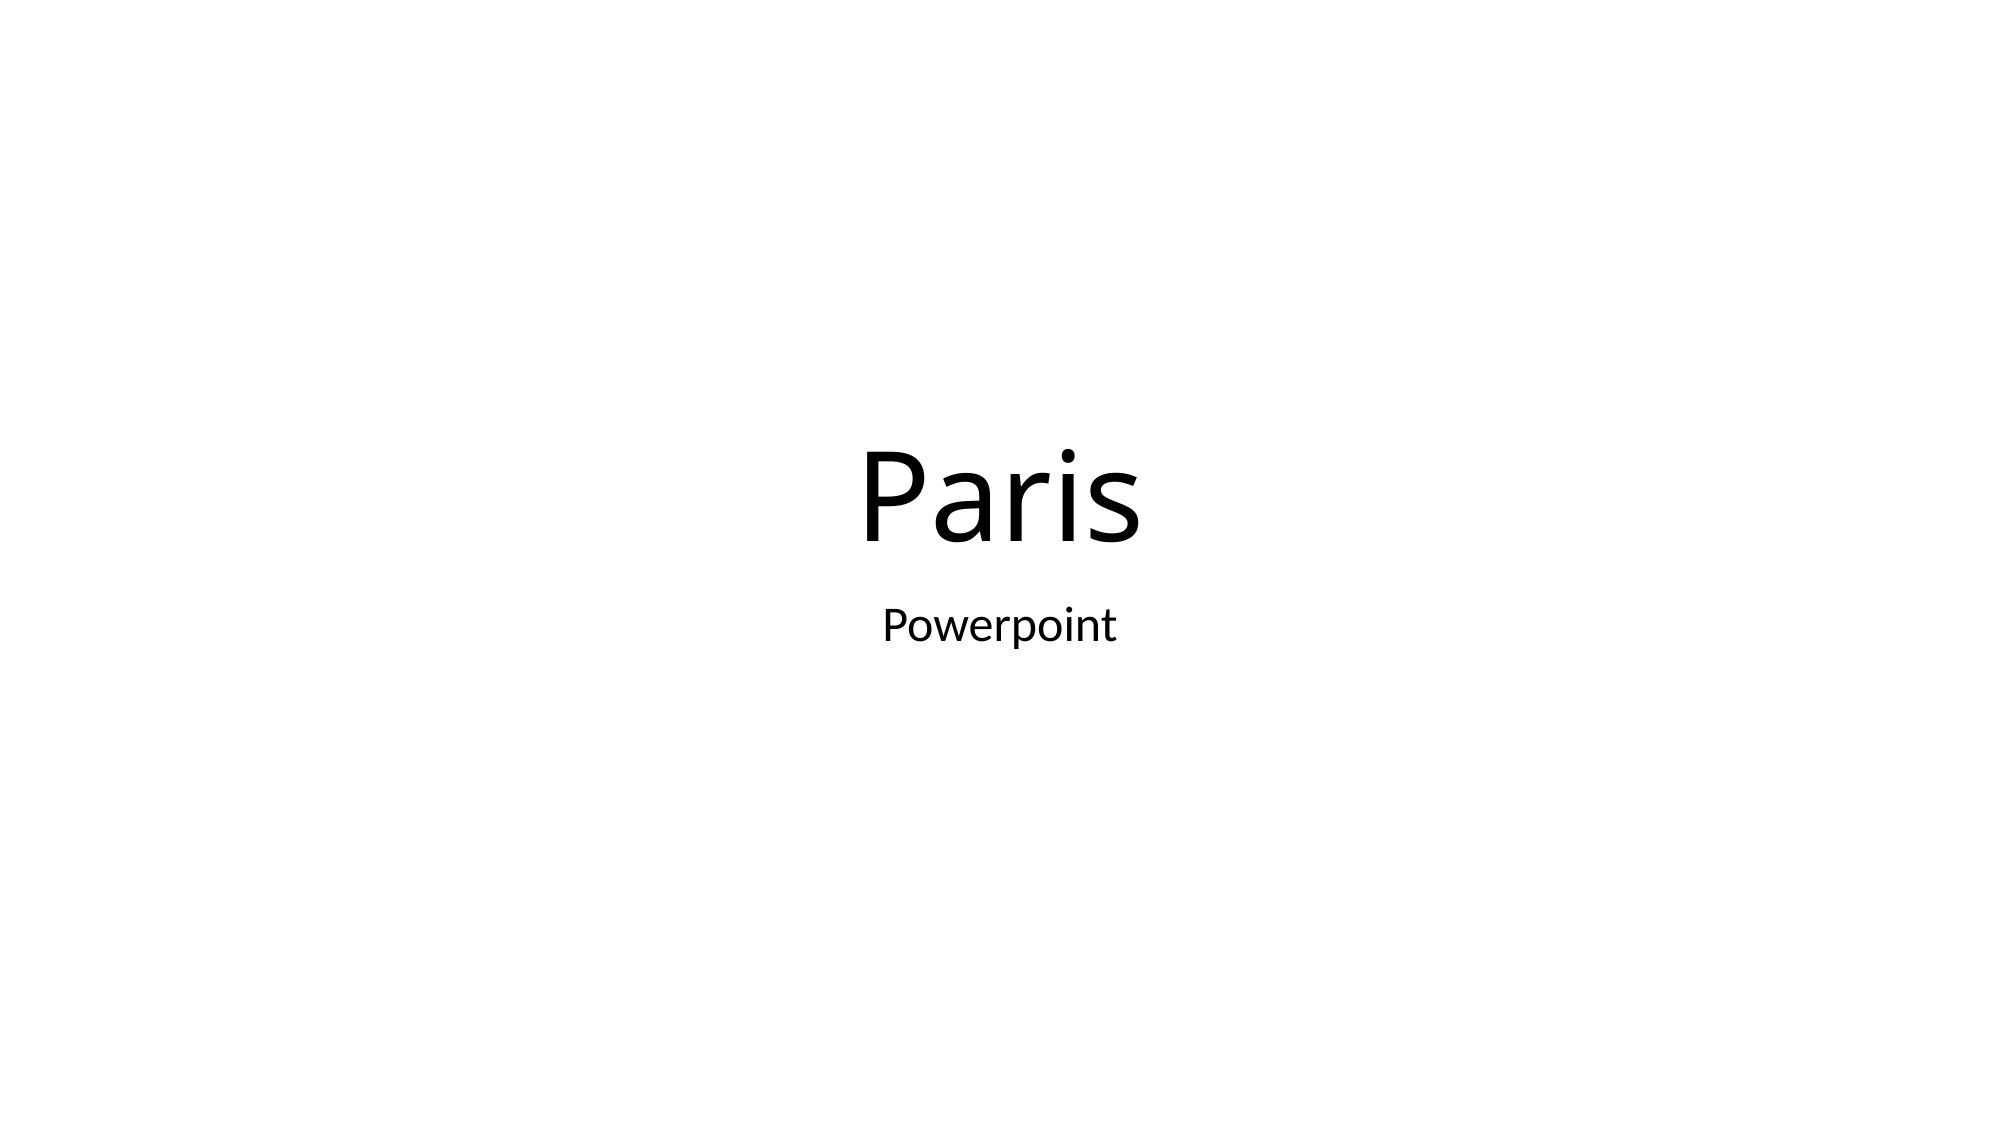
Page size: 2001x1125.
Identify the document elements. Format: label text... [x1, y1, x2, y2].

subtitle Powerpoint [249, 590, 1750, 863]
title Paris [249, 184, 1750, 576]
